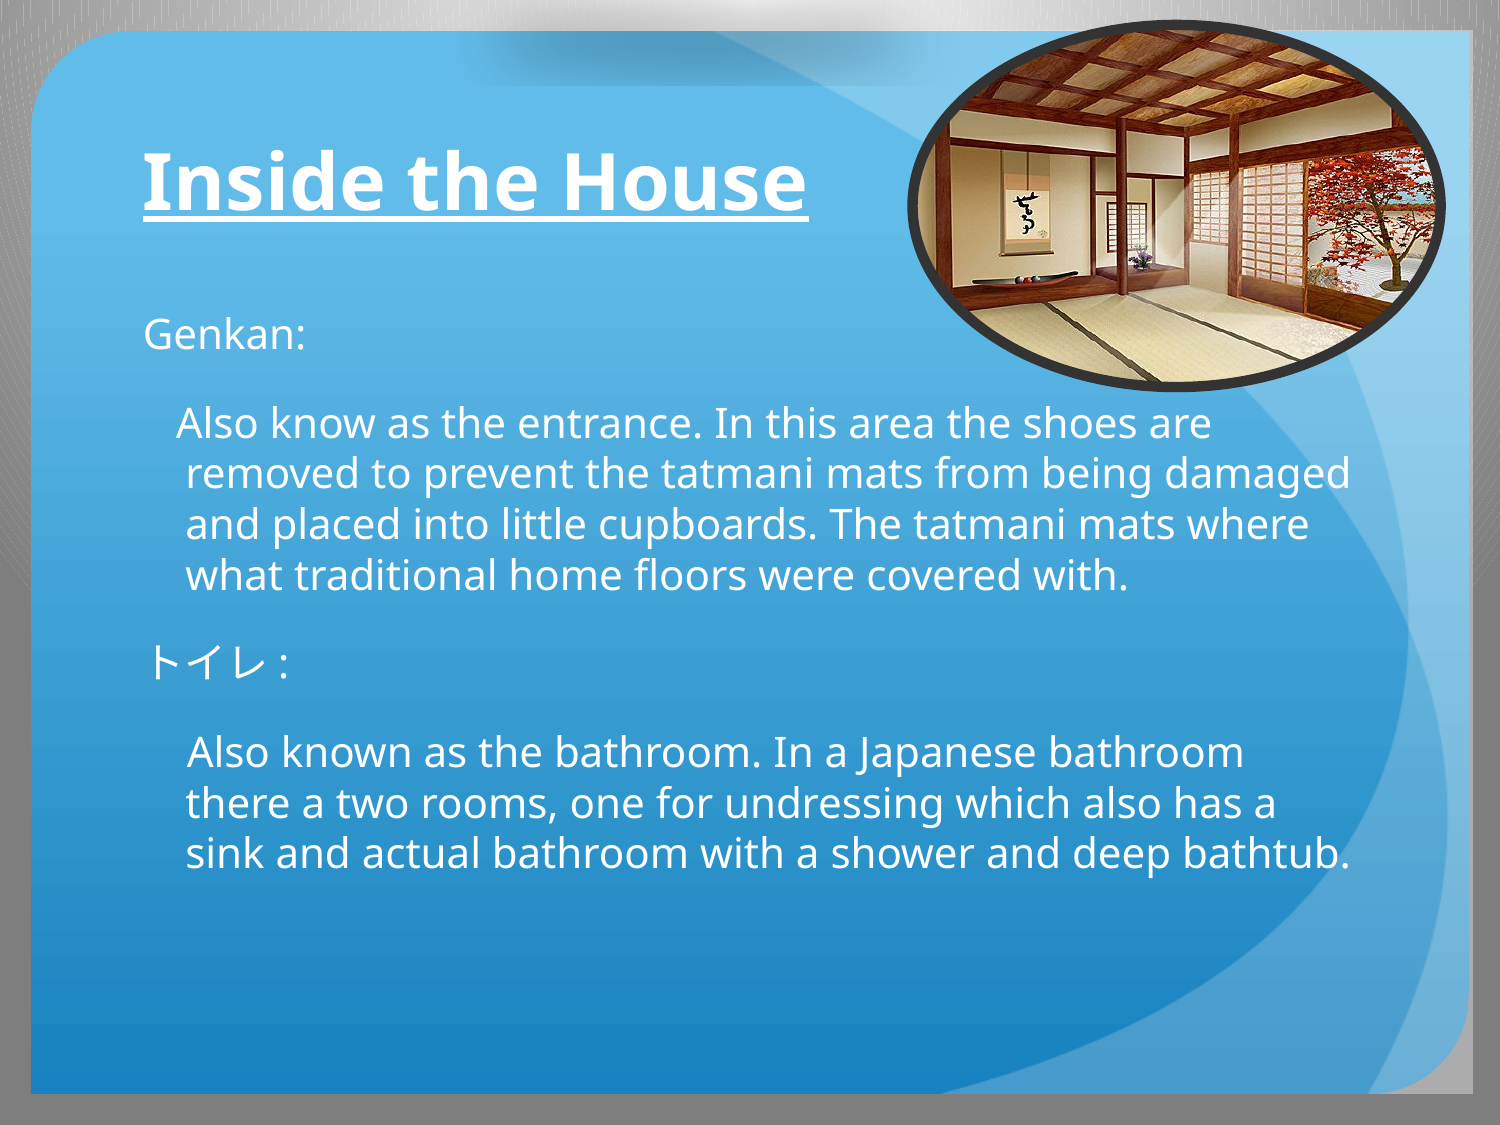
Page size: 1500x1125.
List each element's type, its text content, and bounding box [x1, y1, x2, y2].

list Genkan: Also know as the entrance. In this area the shoes are removed to prevent the tatmani mats from being damaged and placed into little cupboards. The tatmani mats where what traditional home floors were covered with. トイレ: Also known as the bathroom. In a Japanese bathroom there a two rooms, one for undressing which also has a sink and actual bathroom with a shower and deep bathtub. [127, 299, 1372, 991]
picture [24, 24, 1473, 1094]
title Inside the House [127, 62, 912, 234]
